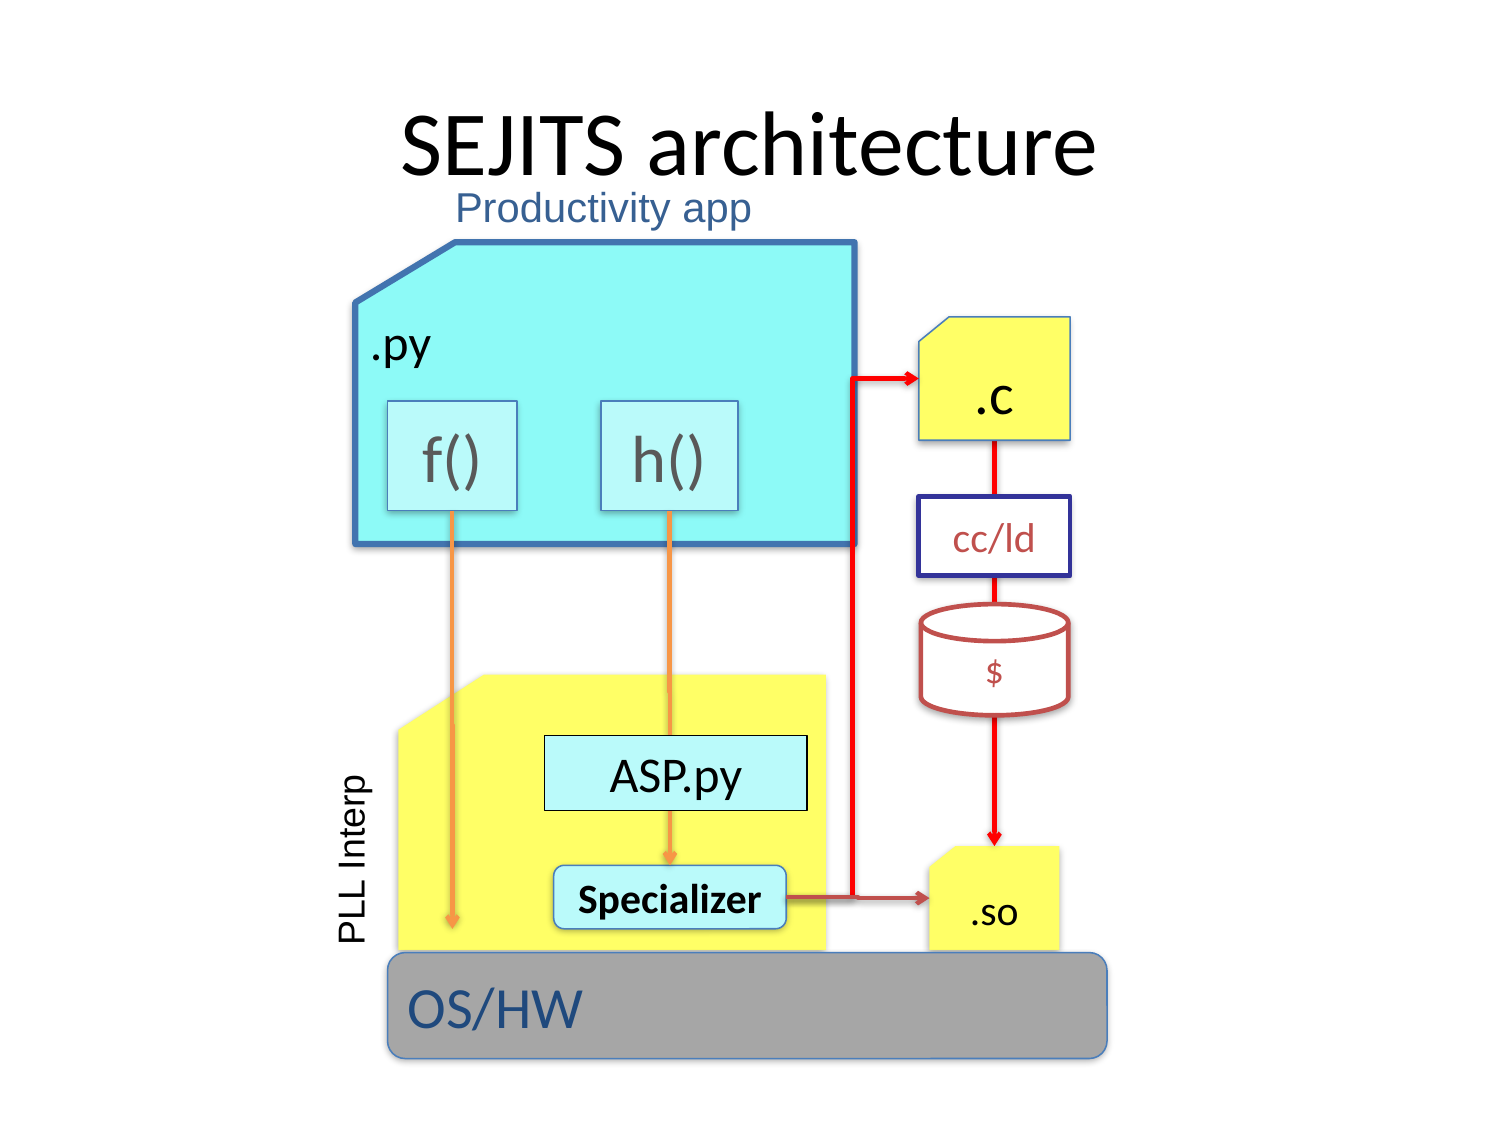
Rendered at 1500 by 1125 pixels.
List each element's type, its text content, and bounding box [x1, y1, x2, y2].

text_box [397, 673, 827, 951]
text_box PLL Interp [319, 686, 396, 961]
text_box .py [354, 241, 856, 545]
title SEJITS architecture [75, 45, 1425, 233]
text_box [387, 400, 518, 930]
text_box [918, 874, 1071, 951]
text_box ASP.py [544, 735, 548, 811]
text_box OS/HW [386, 951, 1108, 1060]
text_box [786, 316, 1071, 867]
text_box Productivity app [440, 173, 875, 238]
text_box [553, 400, 787, 930]
